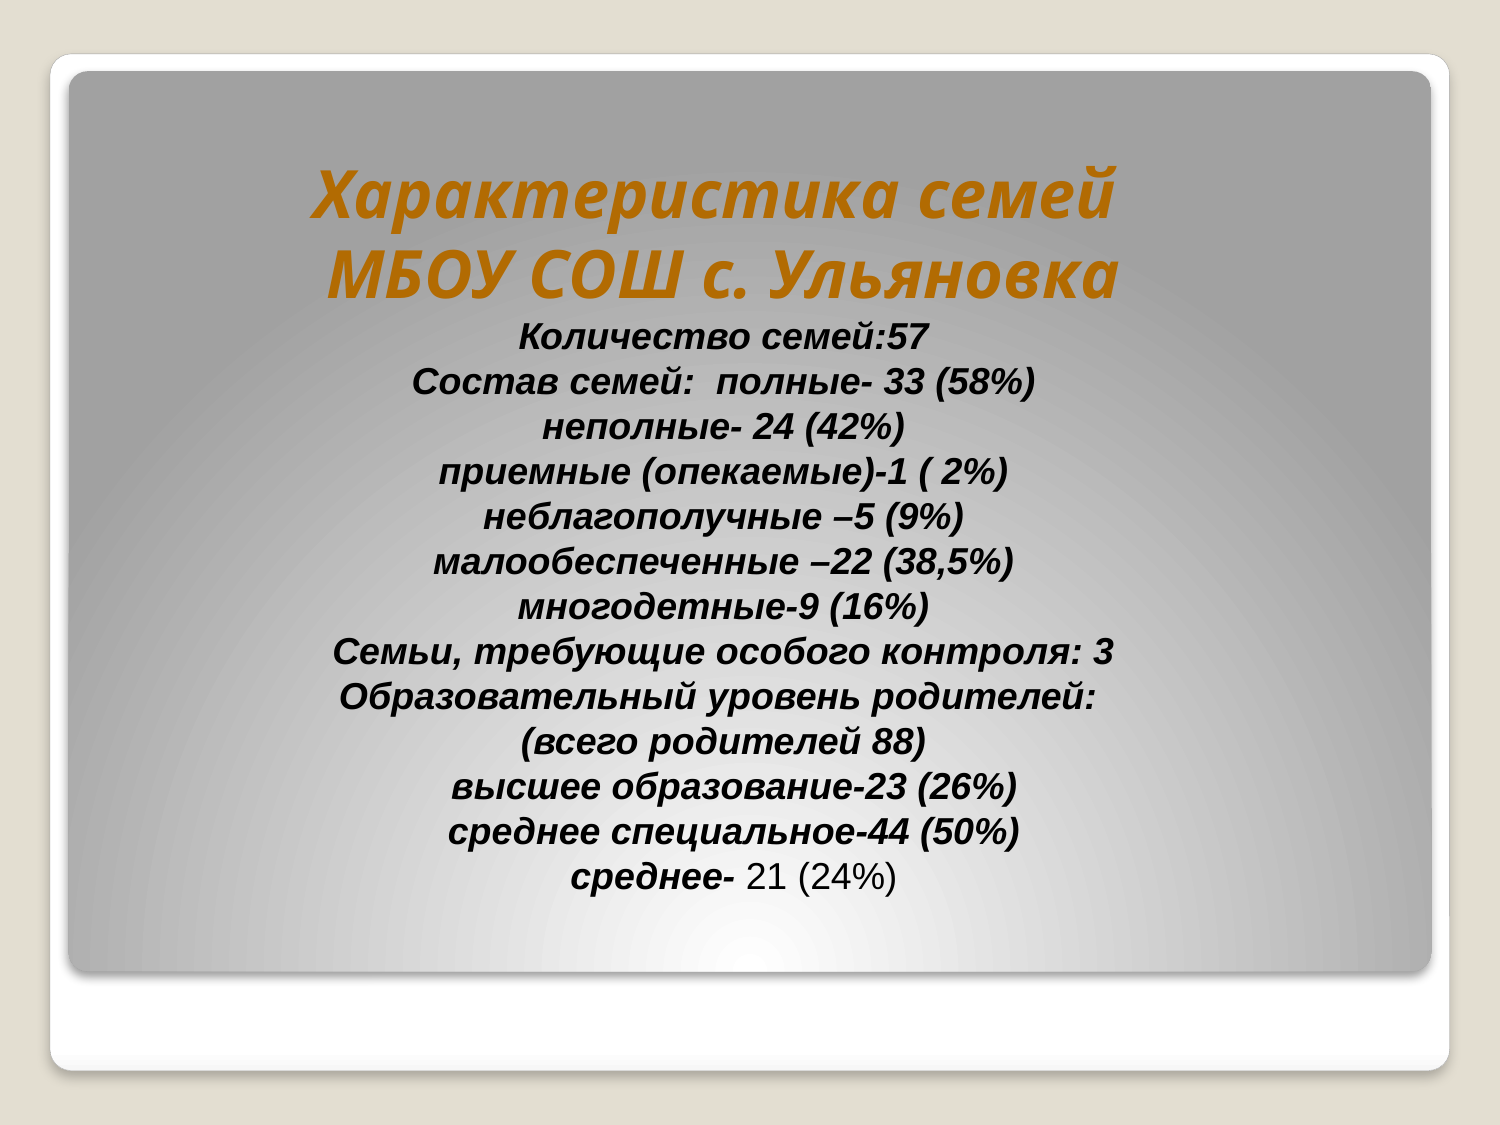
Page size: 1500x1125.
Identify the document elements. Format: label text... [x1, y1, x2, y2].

text_box Характеристика семей МБОУ СОШ с. Ульяновка Количество семей:57 Состав семей: полные- 33 (58%) неполные- 24 (42%) приемные (опекаемые)-1 ( 2%) неблагополучные –5 (9%) малообеспеченные –22 (38,5%) многодетные-9 (16%) Семьи, требующие особого контроля: 3 Образовательный уровень родителей: (всего родителей 88) высшее образование-23 (26%) среднее специальное-44 (50%) среднее- 21 (24%) [3, 99, 1444, 905]
